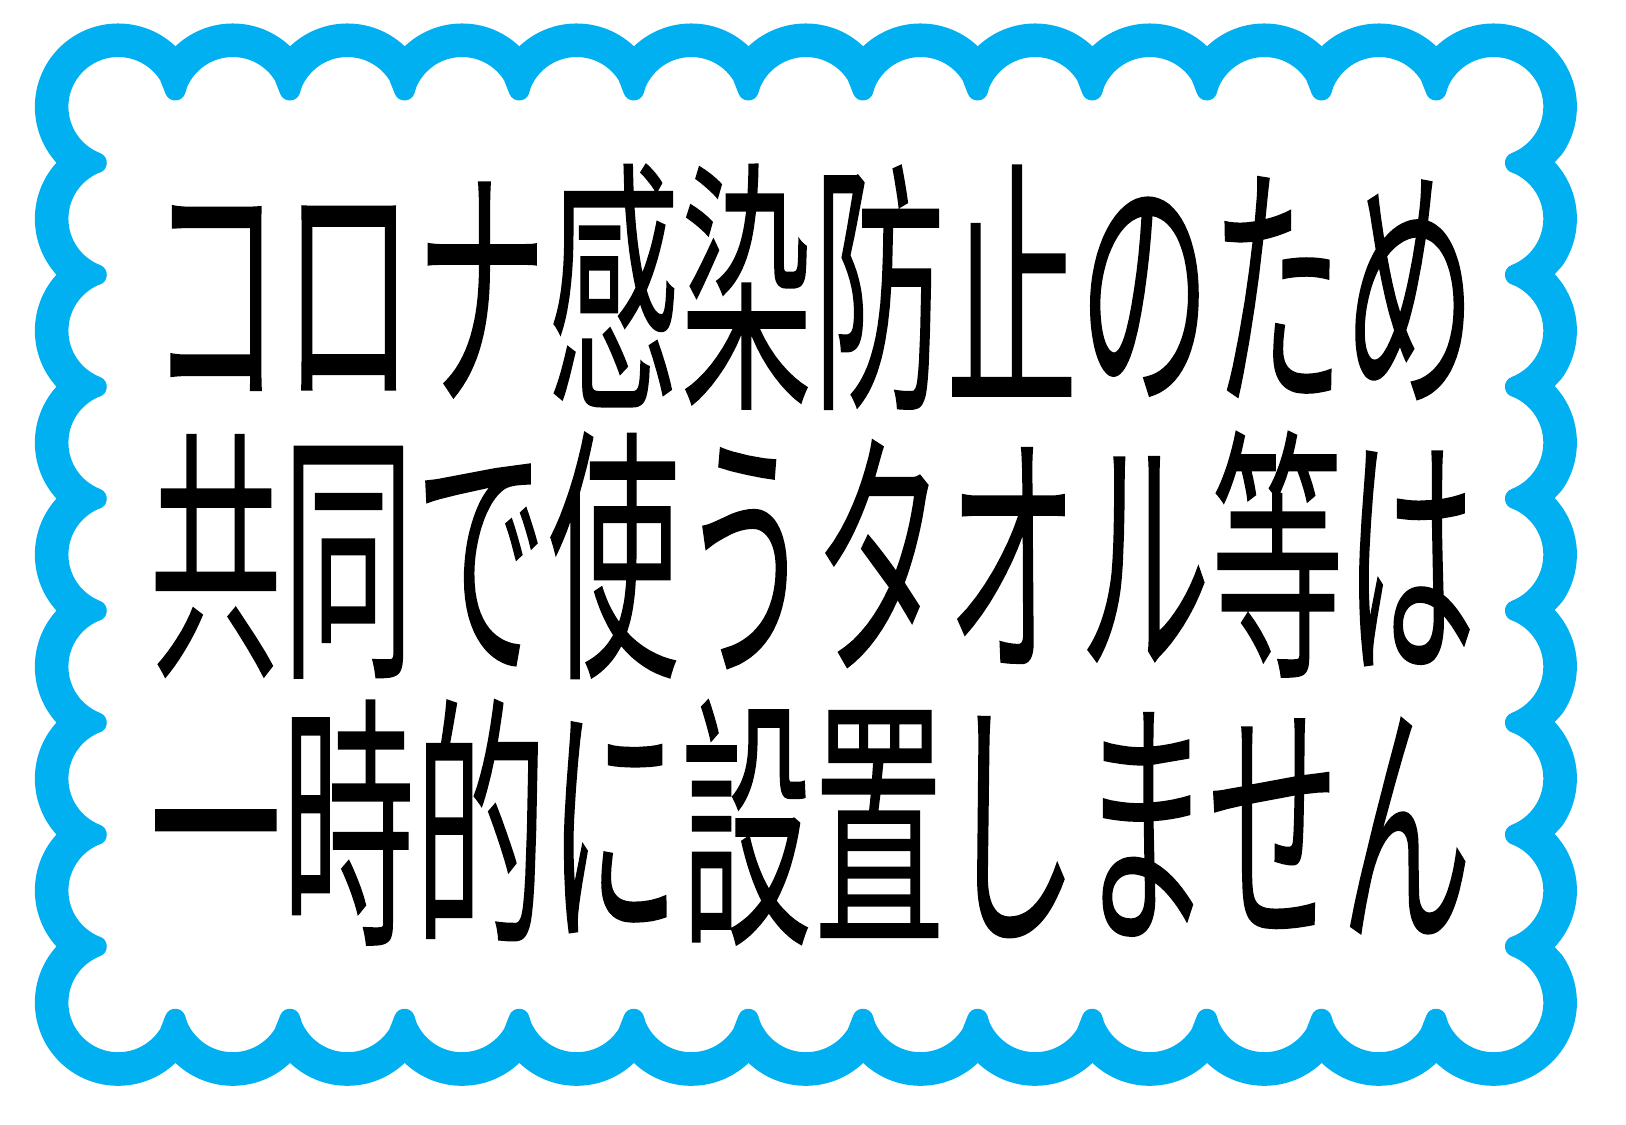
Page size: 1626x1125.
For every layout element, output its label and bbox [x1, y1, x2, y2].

text_box [43, 31, 1569, 1078]
